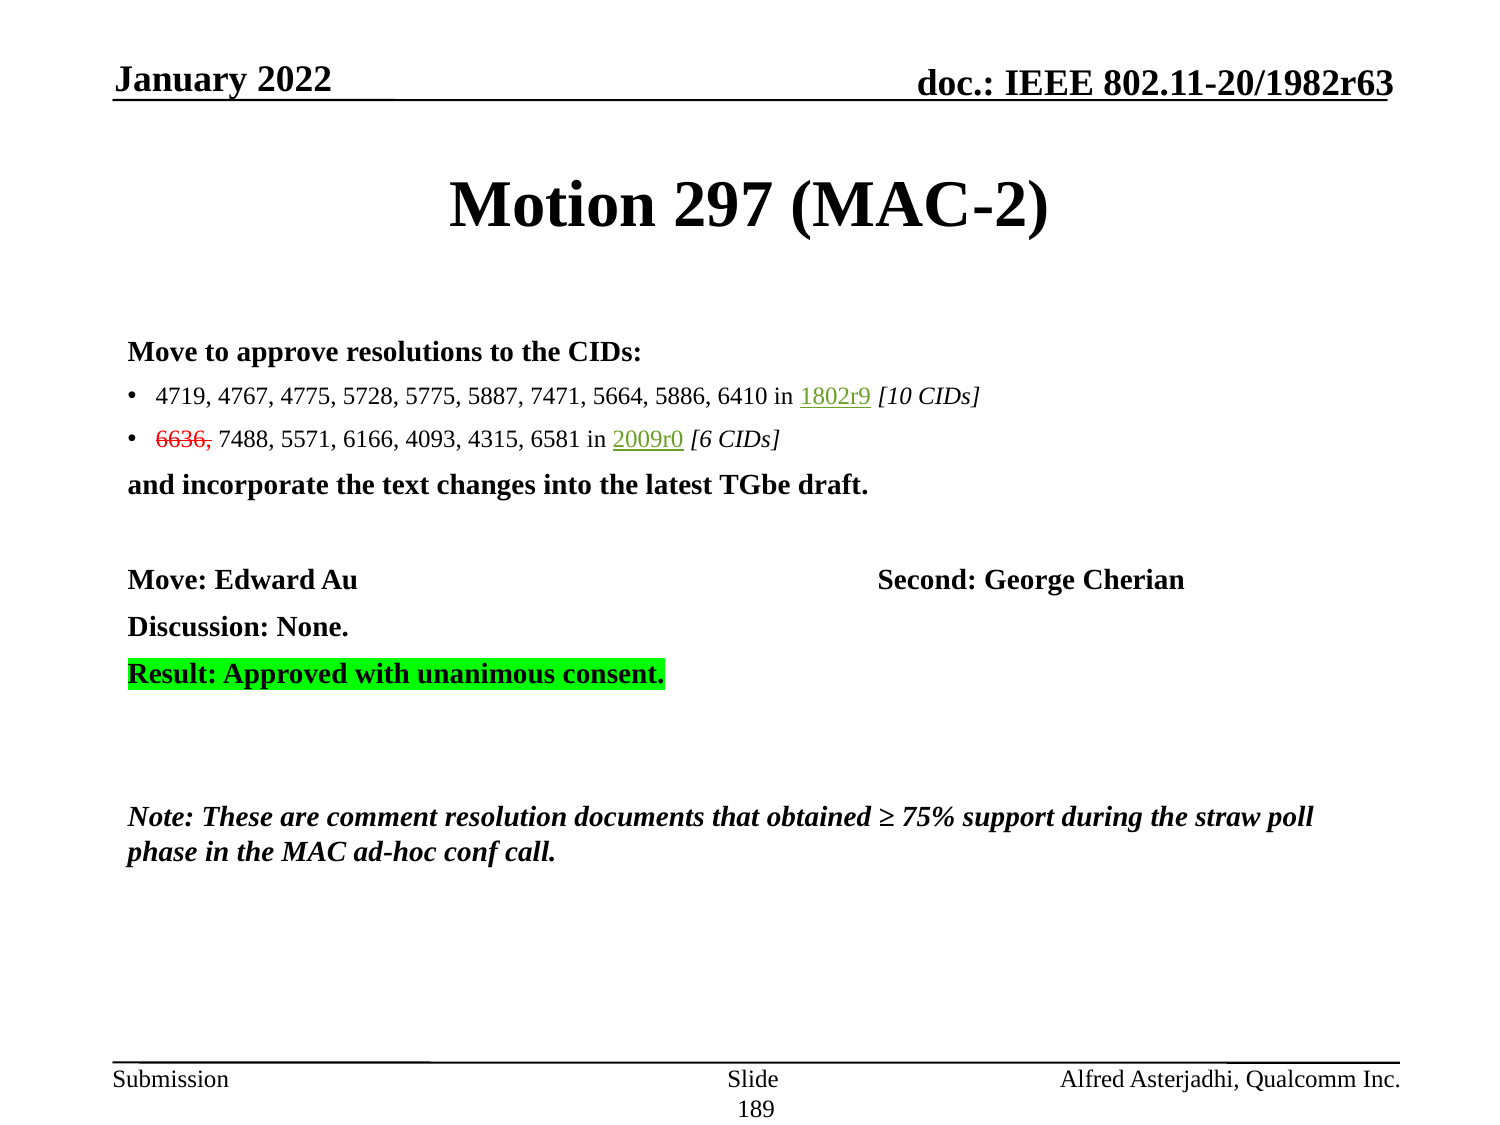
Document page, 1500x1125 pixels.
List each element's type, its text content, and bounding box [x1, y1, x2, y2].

list Move to approve resolutions to the CIDs: 4719, 4767, 4775, 5728, 5775, 5887, 7471, 5664, 5886, 6410 in 1802r9 [10 CIDs] 6636, 7488, 5571, 6166, 4093, 4315, 6581 in 2009r0 [6 CIDs] and incorporate the text changes into the latest TGbe draft. Move: Edward Au Second: George Cherian Discussion: None. Result: Approved with unanimous consent. Note: These are comment resolution documents that obtained ≥ 75% support during the straw poll phase in the MAC ad-hoc conf call. [112, 324, 1388, 1063]
title Motion 297 (MAC-2) [112, 112, 1388, 288]
slide_number Slide 189 [712, 1061, 800, 1123]
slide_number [114, 54, 423, 100]
footer Alfred Asterjadhi, Qualcomm Inc. [878, 1061, 1402, 1093]
